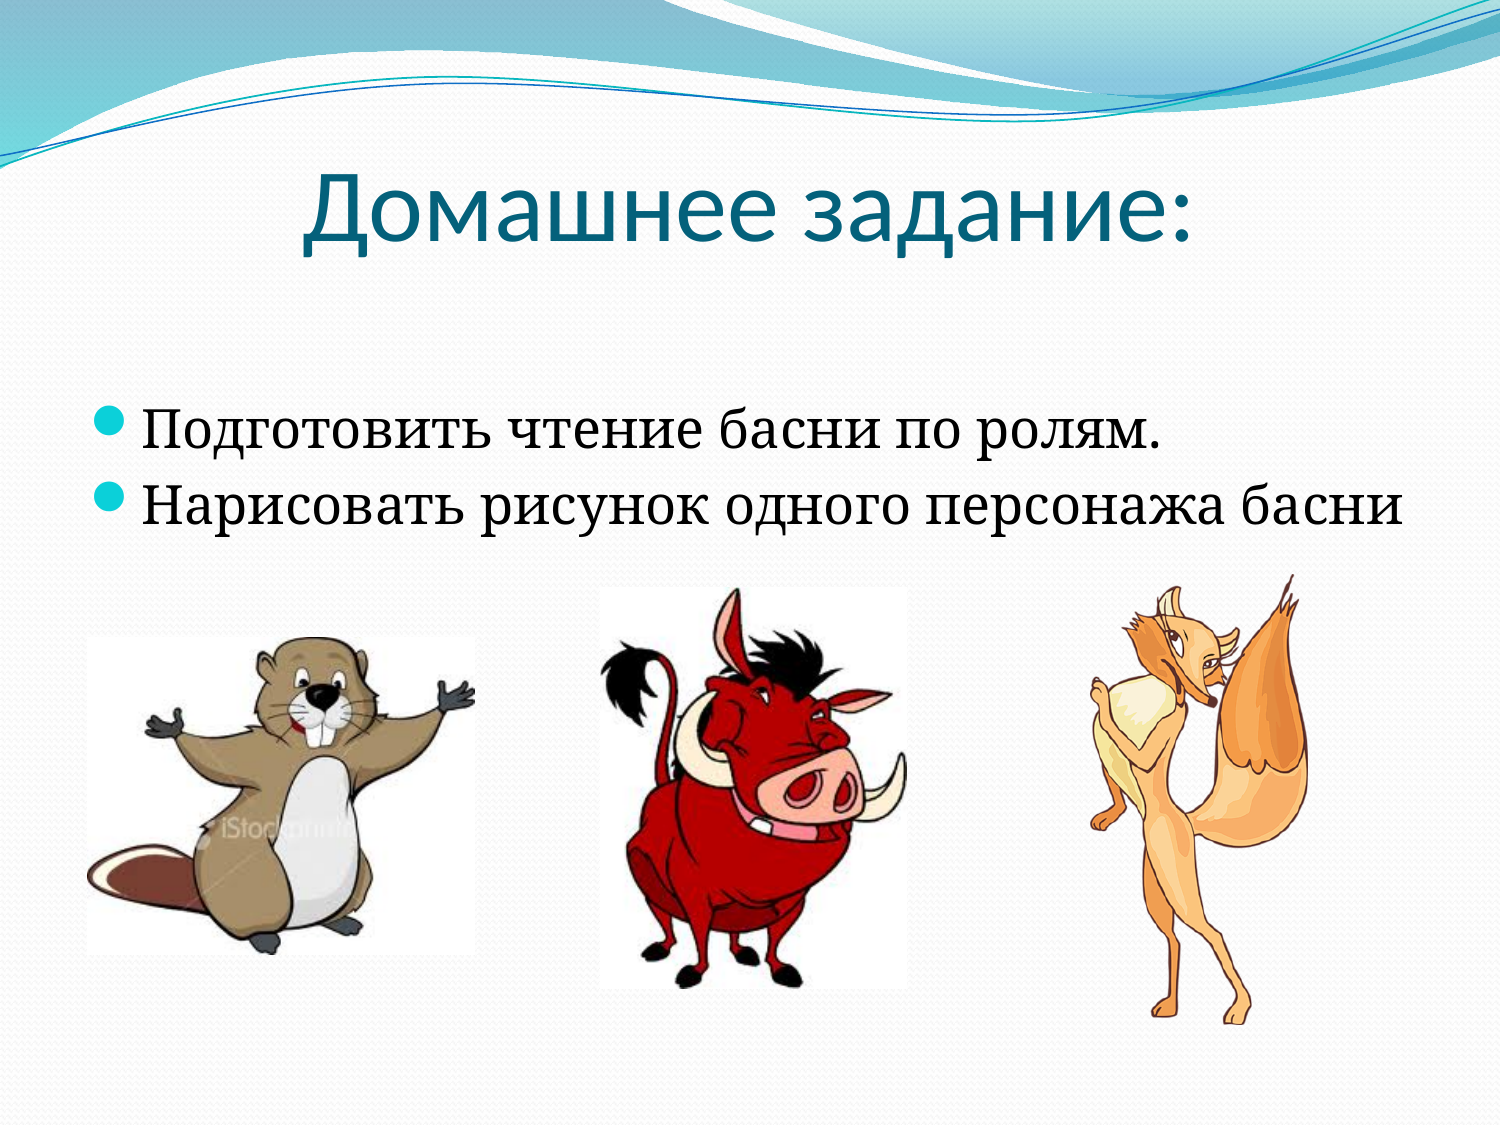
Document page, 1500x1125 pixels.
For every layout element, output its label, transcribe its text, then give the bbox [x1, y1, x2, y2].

list Подготовить чтение басни по ролям. Нарисовать рисунок одного персонажа басни [75, 387, 1425, 1038]
picture [599, 587, 907, 990]
picture [87, 637, 476, 955]
title Домашнее задание: [75, 115, 1425, 263]
picture [1090, 574, 1308, 1026]
